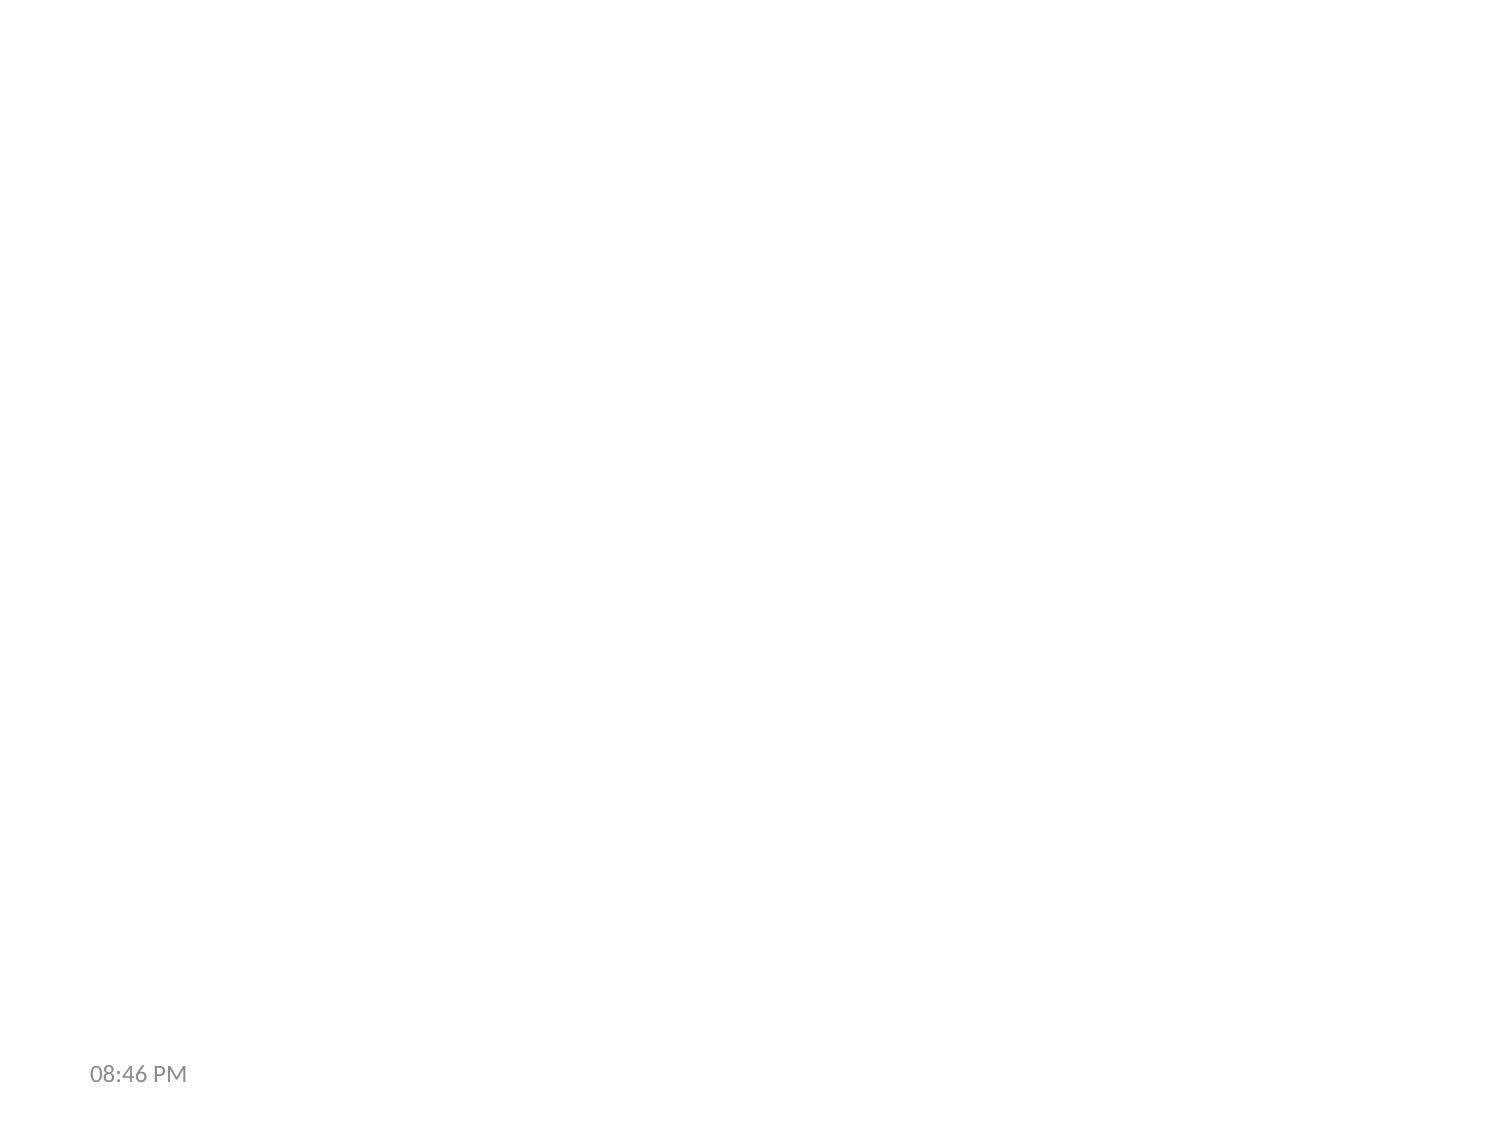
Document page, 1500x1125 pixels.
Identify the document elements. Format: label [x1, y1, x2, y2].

slide_number [75, 1042, 425, 1103]
